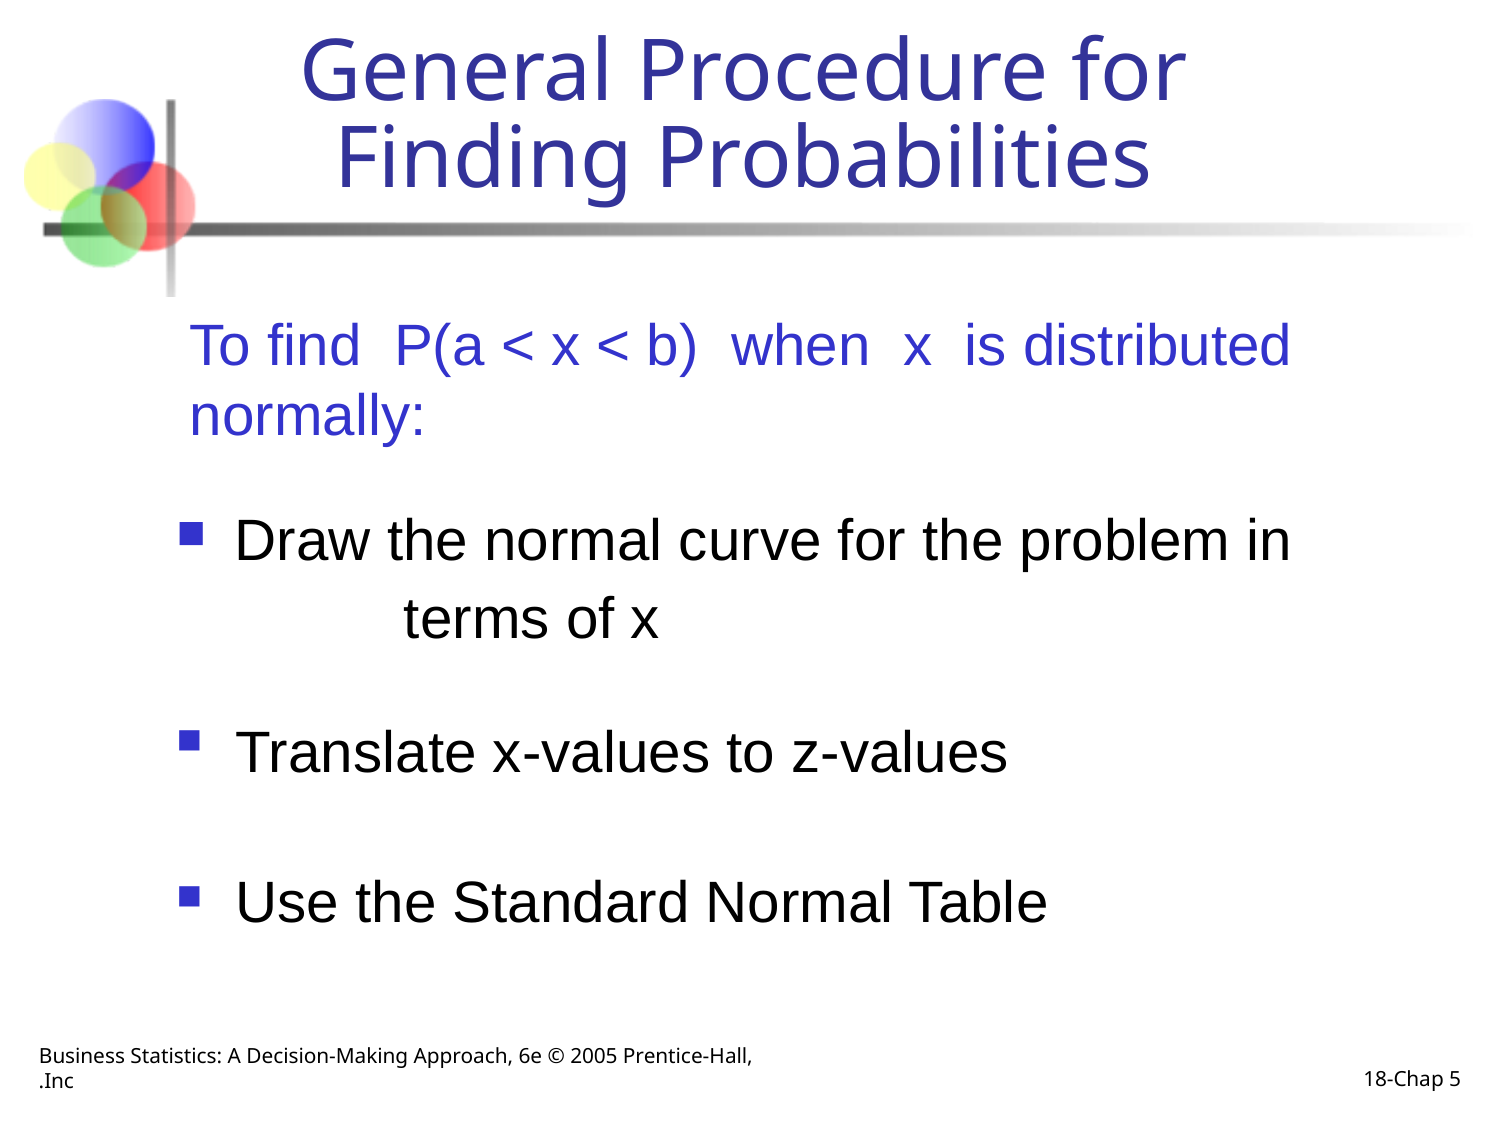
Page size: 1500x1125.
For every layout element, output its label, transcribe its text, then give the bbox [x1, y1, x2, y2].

title General Procedure for Finding Probabilities [187, 24, 1300, 213]
text_box To find P(a < x < b) when x is distributed normally: [174, 299, 1325, 455]
list Draw the normal curve for the problem in terms of x Translate x-values to z-values Use the Standard Normal Table [162, 500, 1338, 1025]
slide_number Chap 5-18 [1162, 1050, 1475, 1101]
picture [24, 99, 1475, 297]
footer Business Statistics: A Decision-Making Approach, 6e © 2005 Prentice-Hall, Inc. [24, 1050, 788, 1100]
